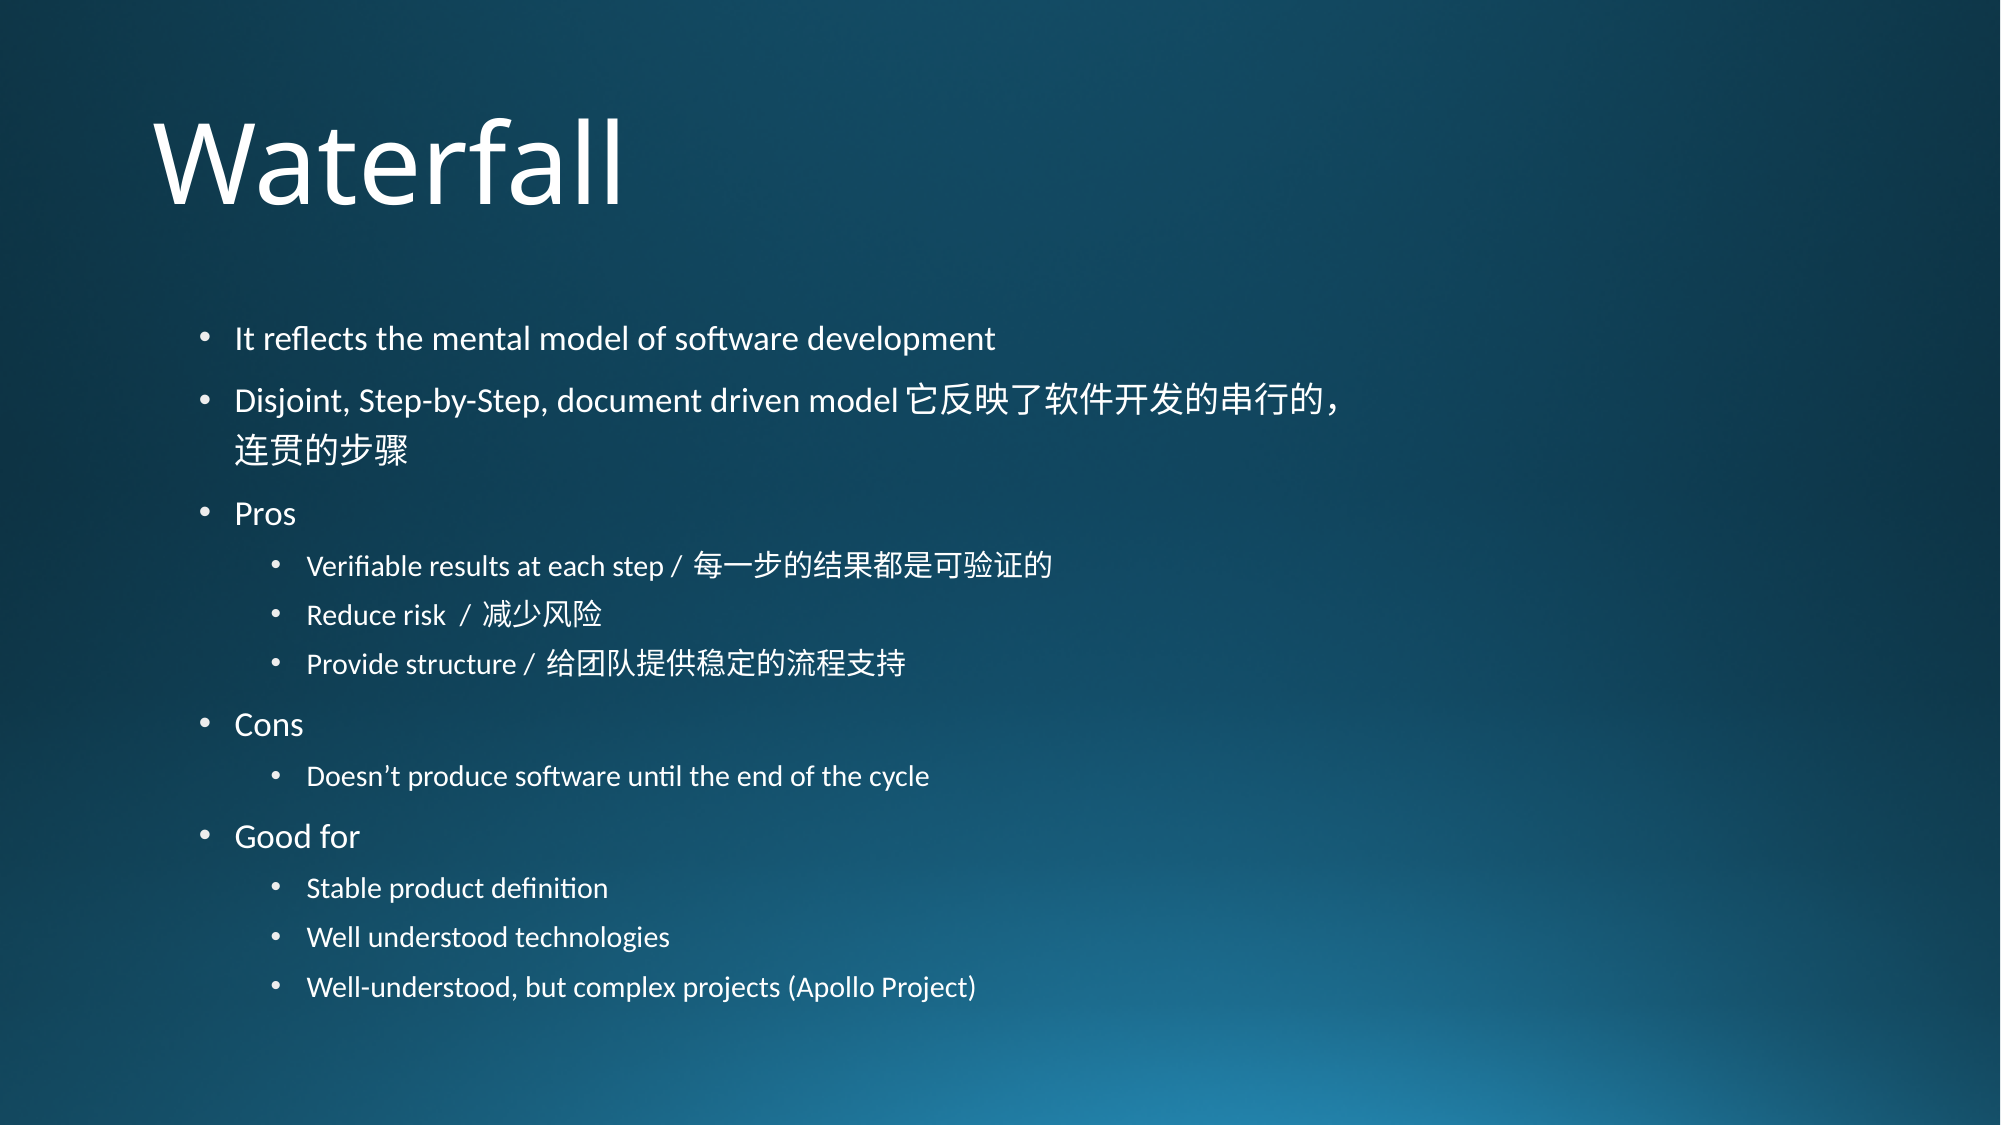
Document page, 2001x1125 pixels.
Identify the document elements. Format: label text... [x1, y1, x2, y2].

title Waterfall [137, 59, 1863, 278]
list It reflects the mental model of software development Disjoint, Step-by-Step, document driven model它反映了软件开发的串行的，连贯的步骤 Pros Verifiable results at each step / 每一步的结果都是可验证的 Reduce risk / 减少风险 Provide structure / 给团队提供稳定的流程支持 Cons Doesn’t produce software until the end of the cycle Good for Stable product definition Well understood technologies Well-understood, but complex projects (Apollo Project) [183, 299, 1375, 1014]
picture [0, 0, 2001, 1125]
